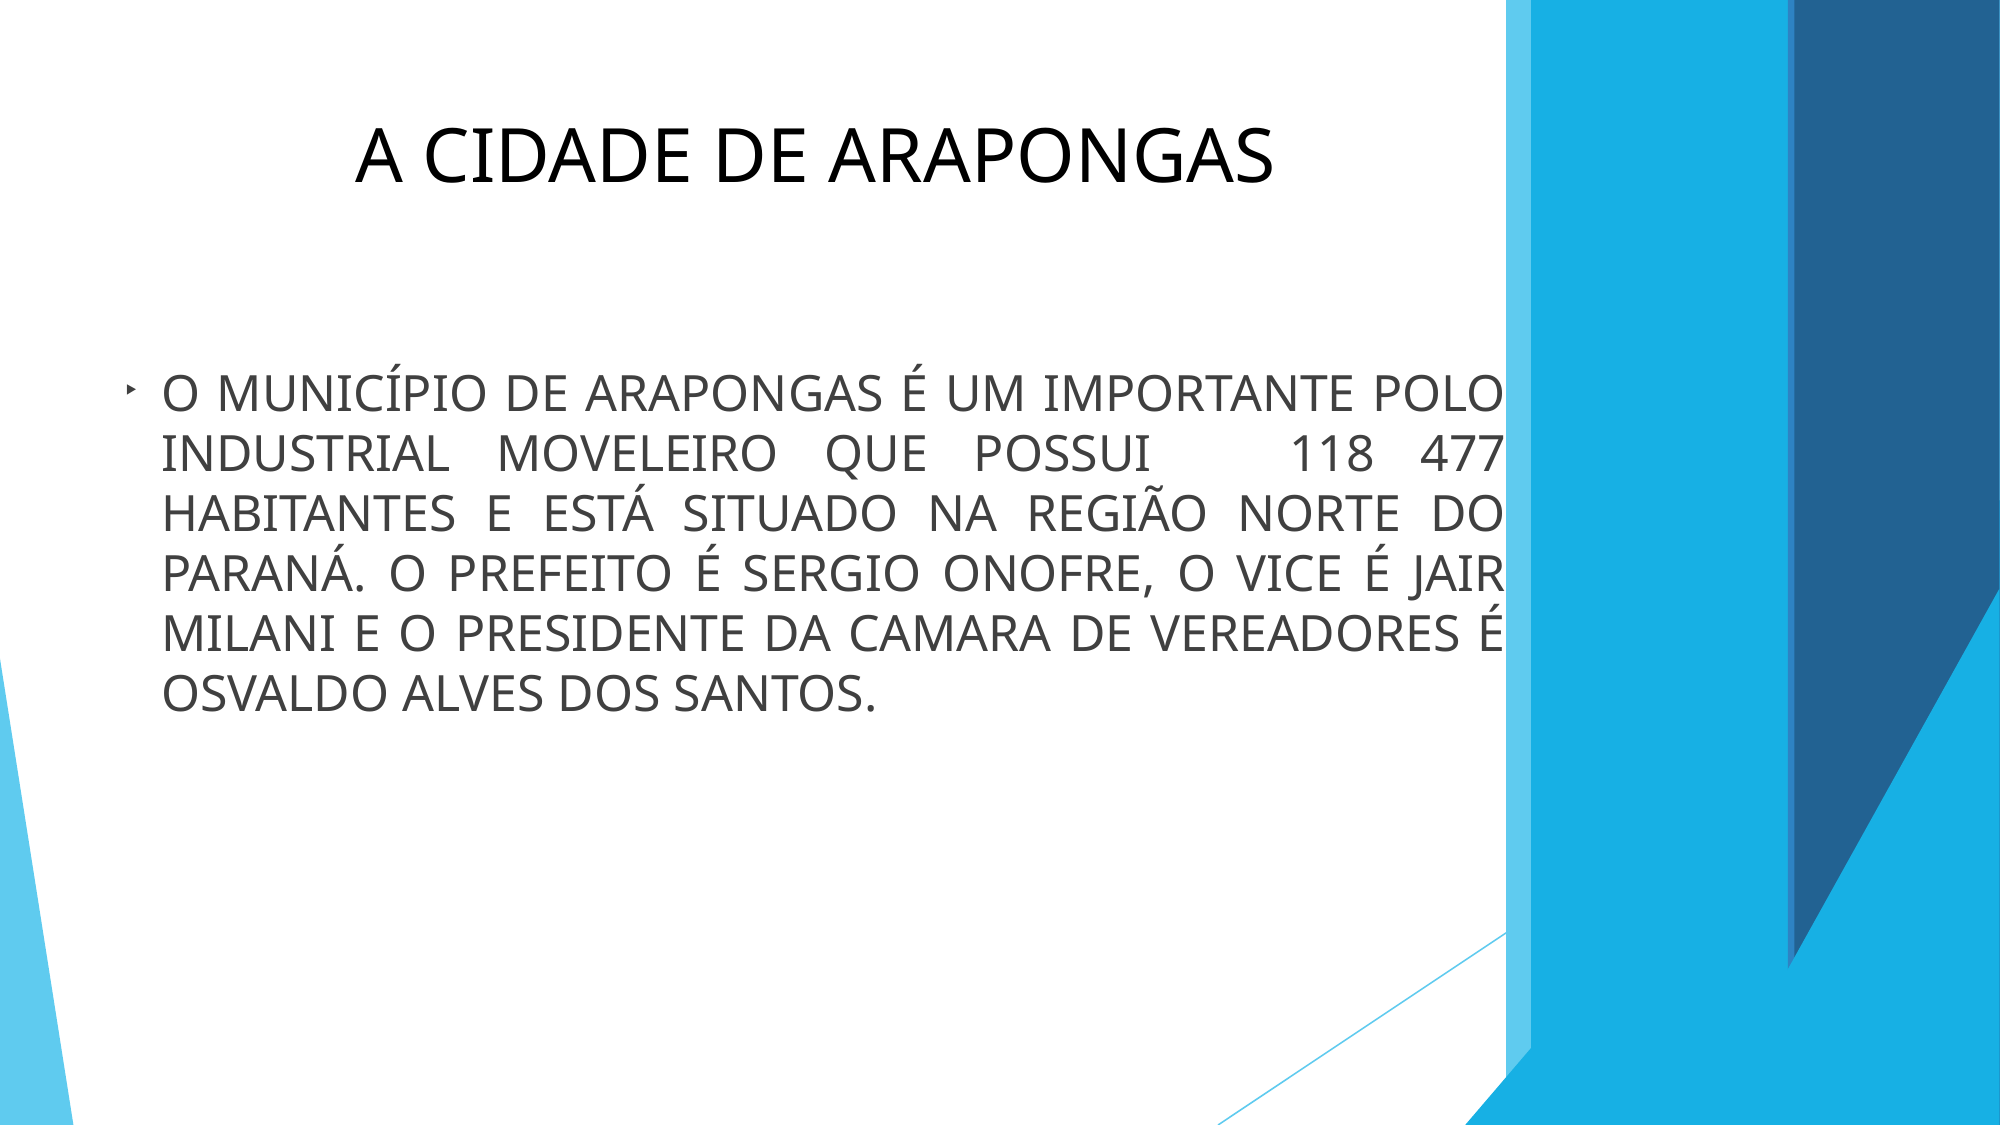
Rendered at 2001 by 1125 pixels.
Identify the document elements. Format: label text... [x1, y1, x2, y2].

text_box O MUNICÍPIO DE ARAPONGAS É UM IMPORTANTE POLO INDUSTRIAL MOVELEIRO QUE POSSUI 118 477 HABITANTES E ESTÁ SITUADO NA REGIÃO NORTE DO PARANÁ. O PREFEITO É SERGIO ONOFRE, O VICE É JAIR MILANI E O PRESIDENTE DA CAMARA DE VEREADORES É OSVALDO ALVES DOS SANTOS. [111, 354, 1522, 991]
text_box A CIDADE DE ARAPONGAS [111, 99, 1522, 317]
